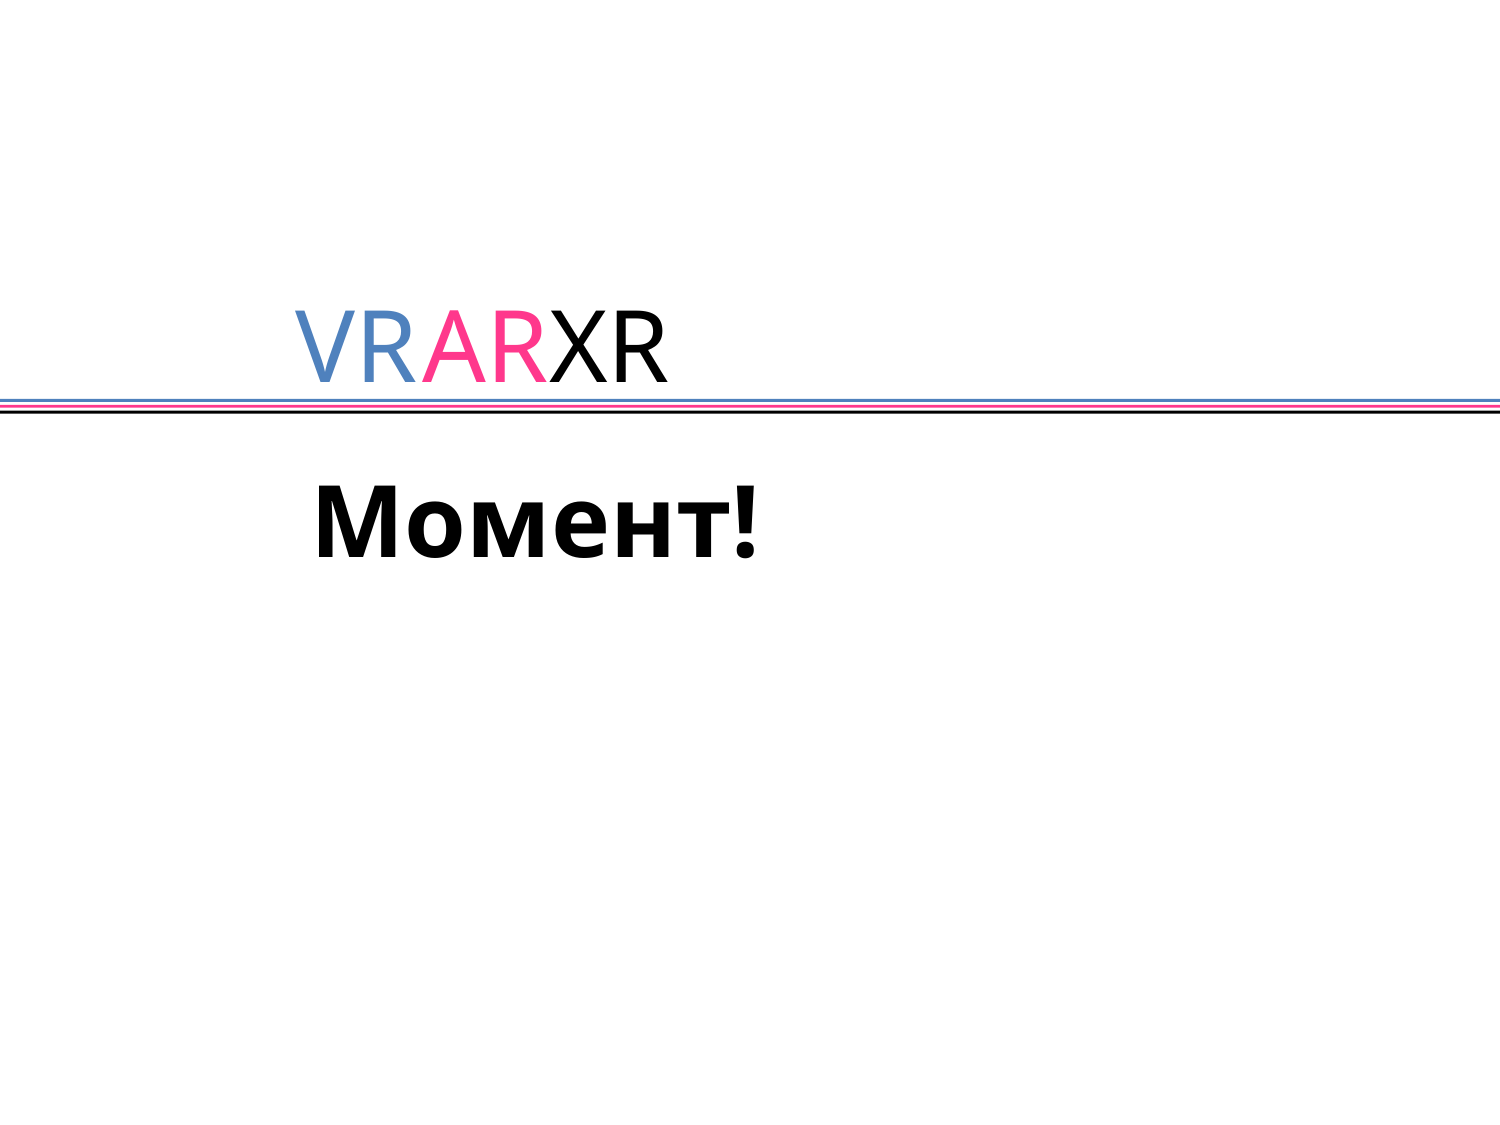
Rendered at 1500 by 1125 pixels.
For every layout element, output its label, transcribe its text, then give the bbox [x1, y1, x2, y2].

list Момент! [295, 450, 1450, 563]
